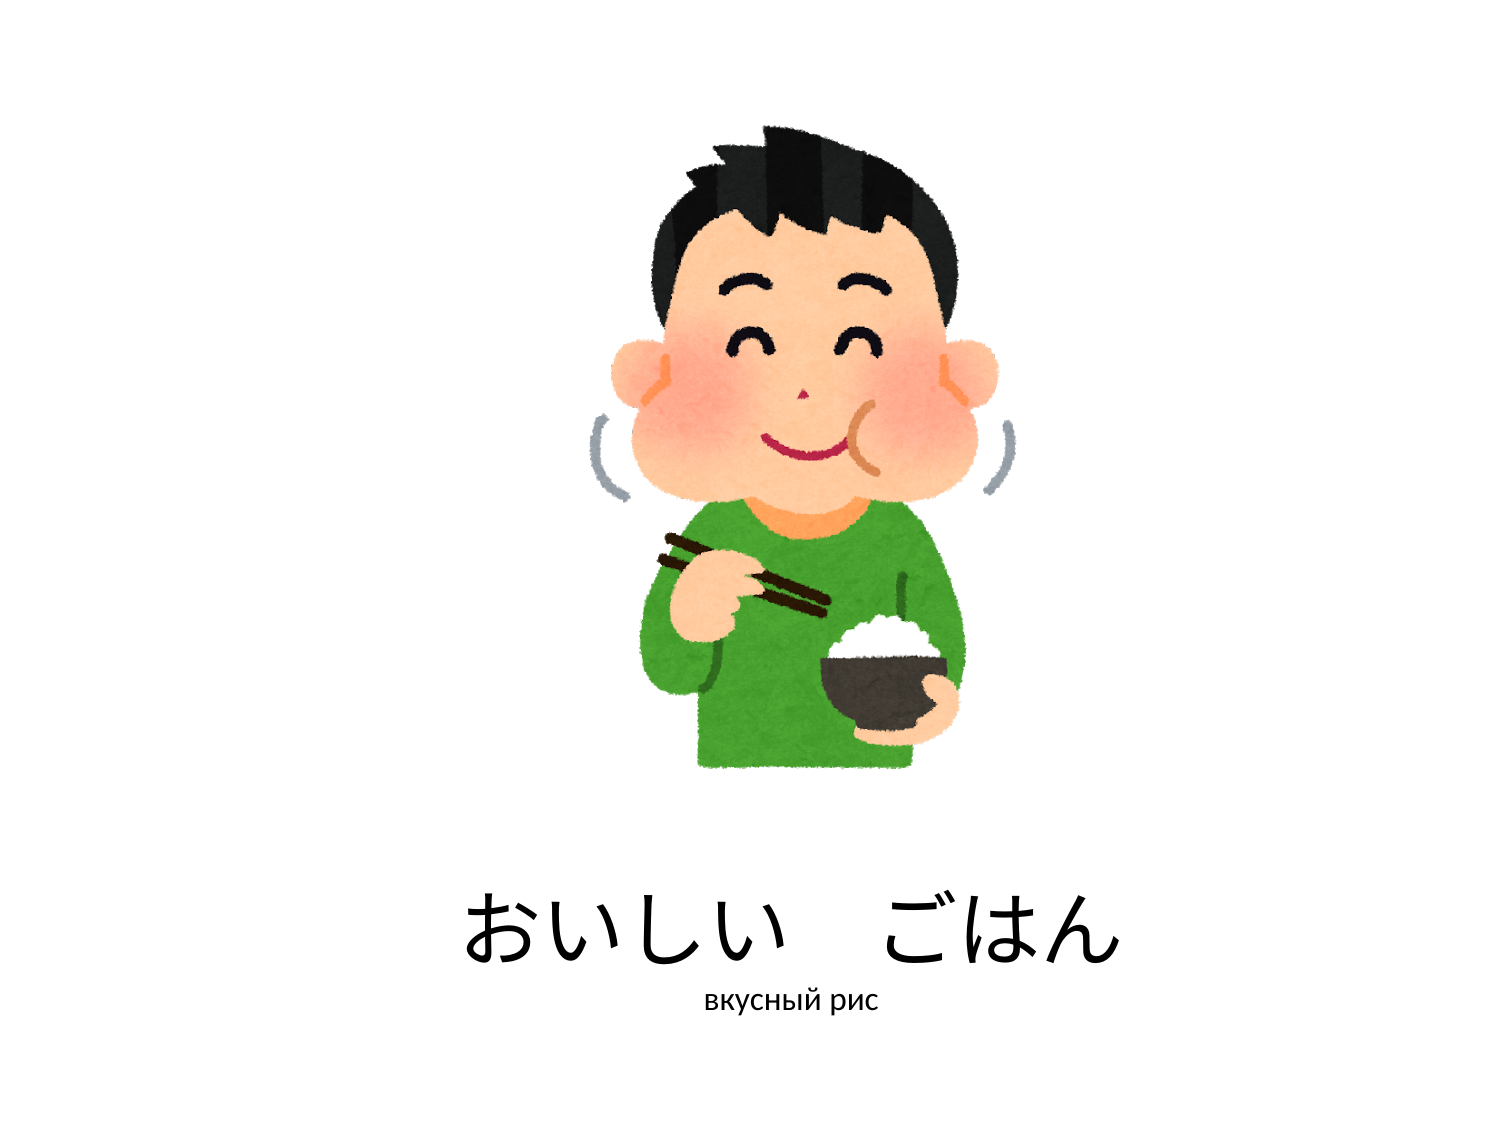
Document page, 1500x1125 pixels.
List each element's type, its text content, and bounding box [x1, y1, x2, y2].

text_box おいしい ごはん вкусный рис [419, 869, 1164, 1025]
picture [525, 113, 1081, 788]
